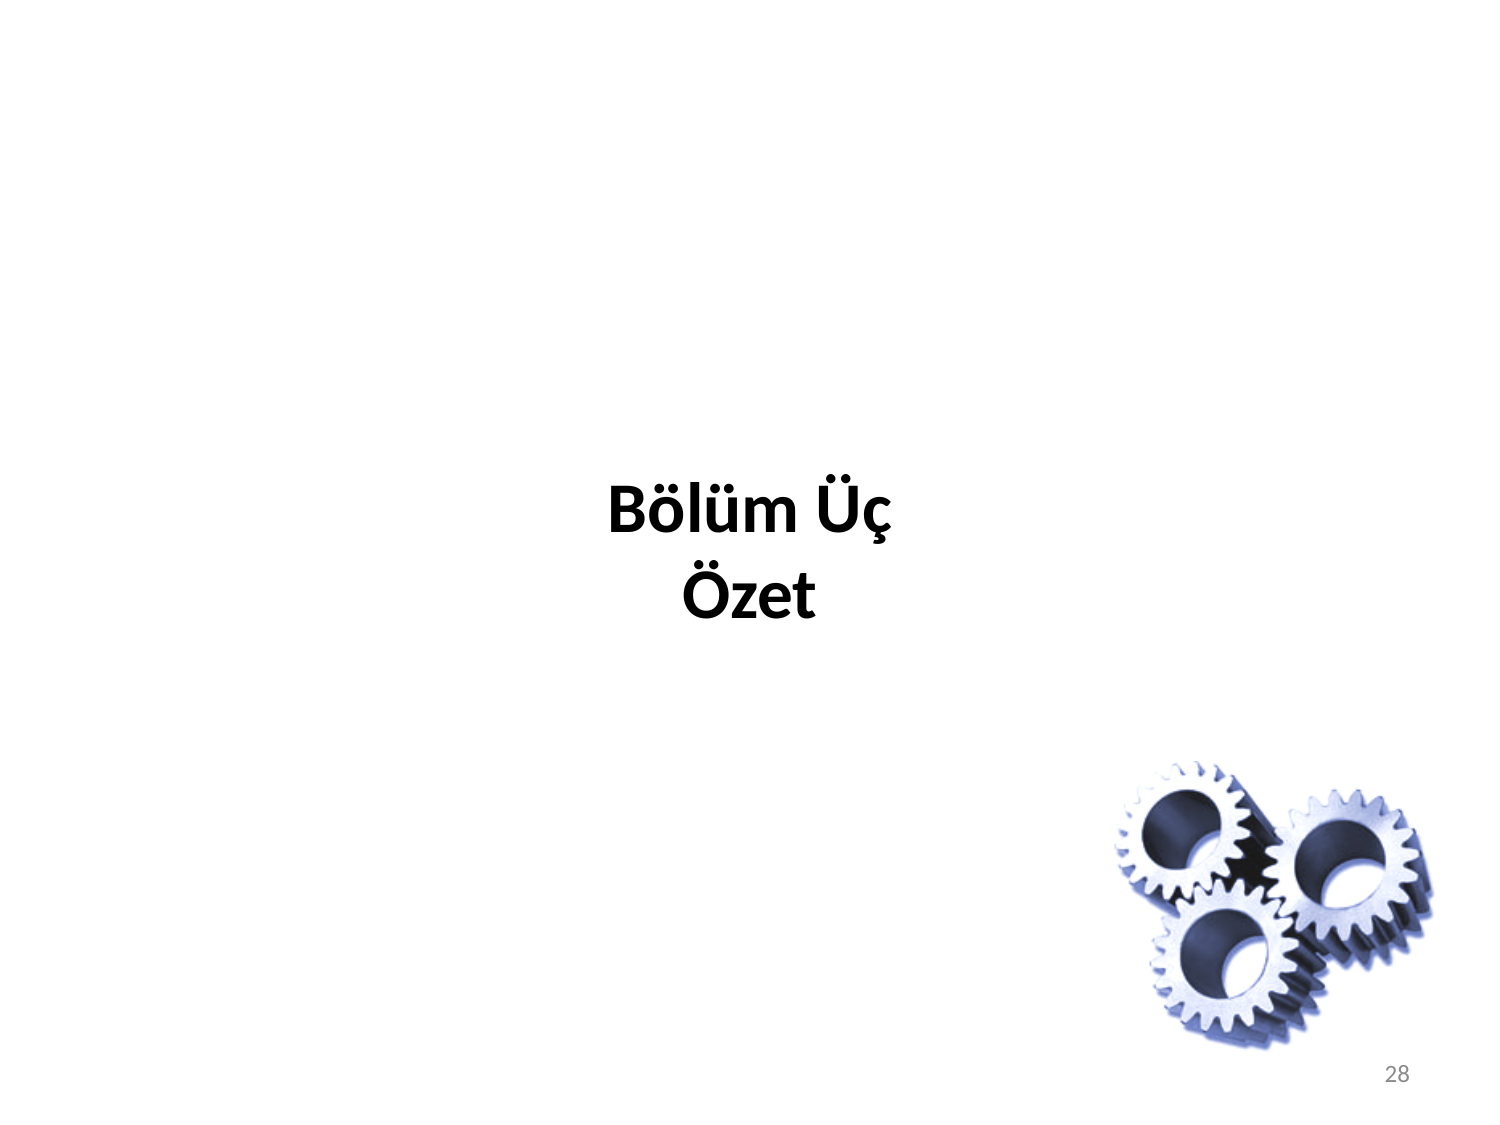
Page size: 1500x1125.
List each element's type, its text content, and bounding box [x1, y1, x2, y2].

title Bölüm Üç Özet [75, 453, 1425, 641]
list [1112, 761, 1436, 1052]
slide_number 28 [1074, 1042, 1425, 1103]
